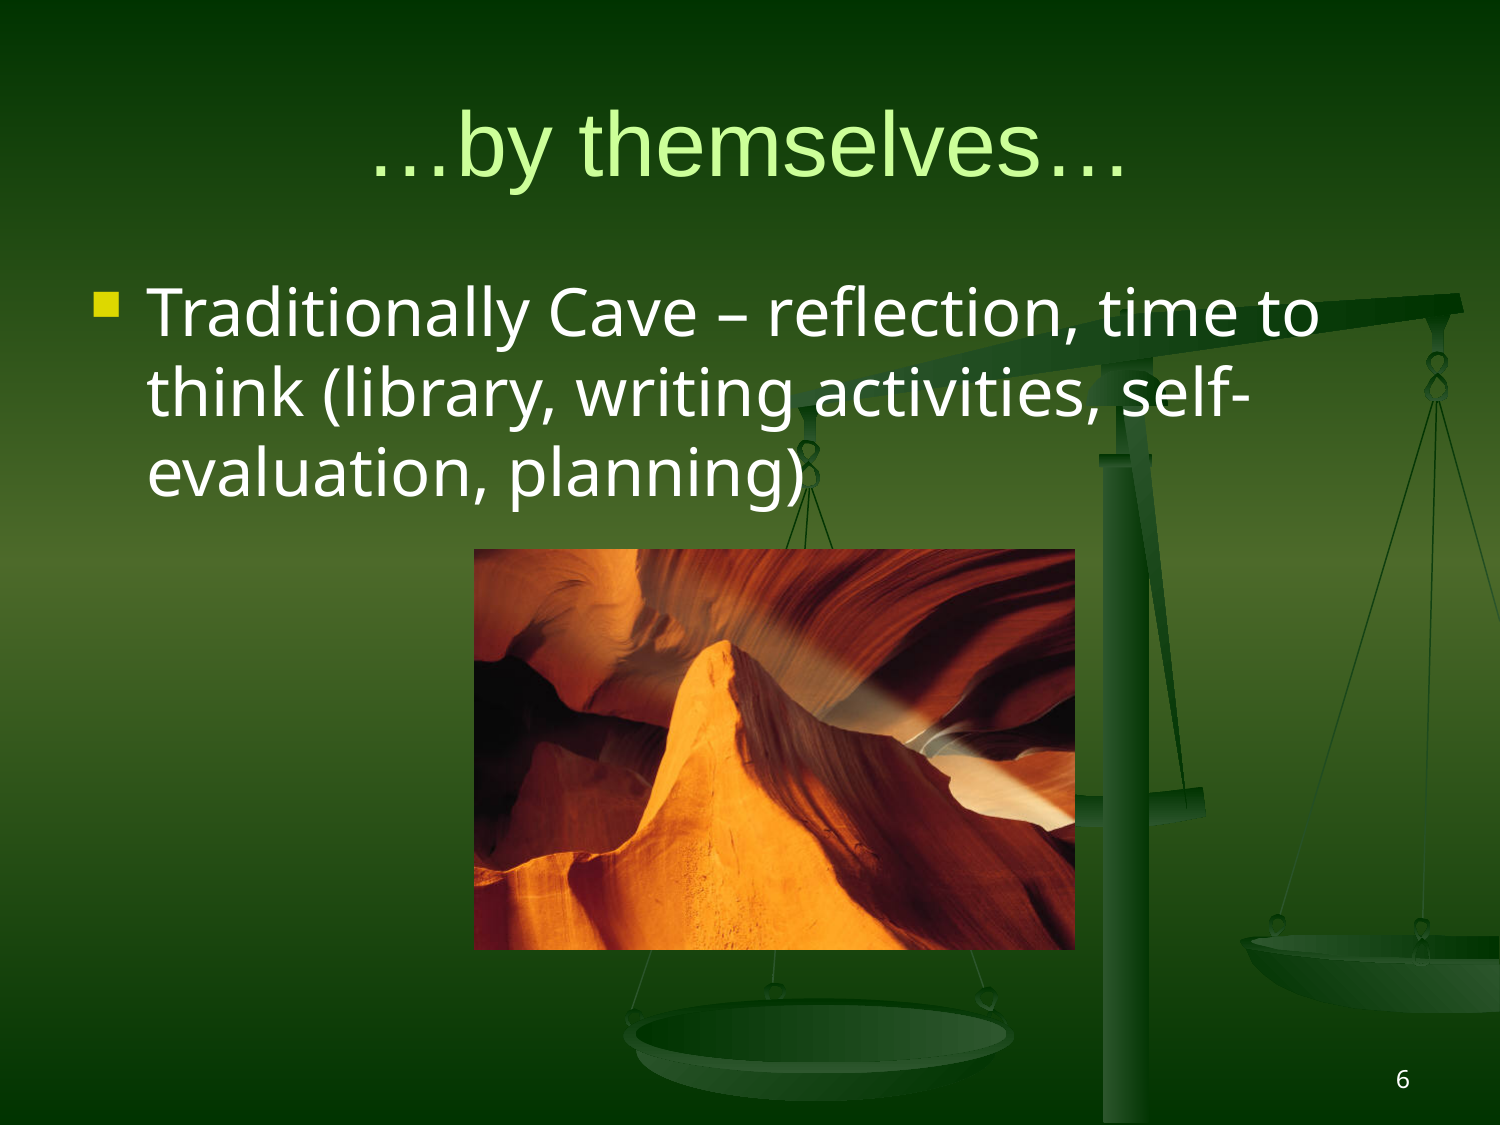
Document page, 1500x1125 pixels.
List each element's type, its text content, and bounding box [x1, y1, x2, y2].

picture [474, 549, 1076, 951]
list Traditionally Cave – reflection, time to think (library, writing activities, self-evaluation, planning) [74, 262, 1426, 1006]
title …by themselves… [74, 45, 1426, 234]
slide_number 6 [1074, 1029, 1426, 1106]
